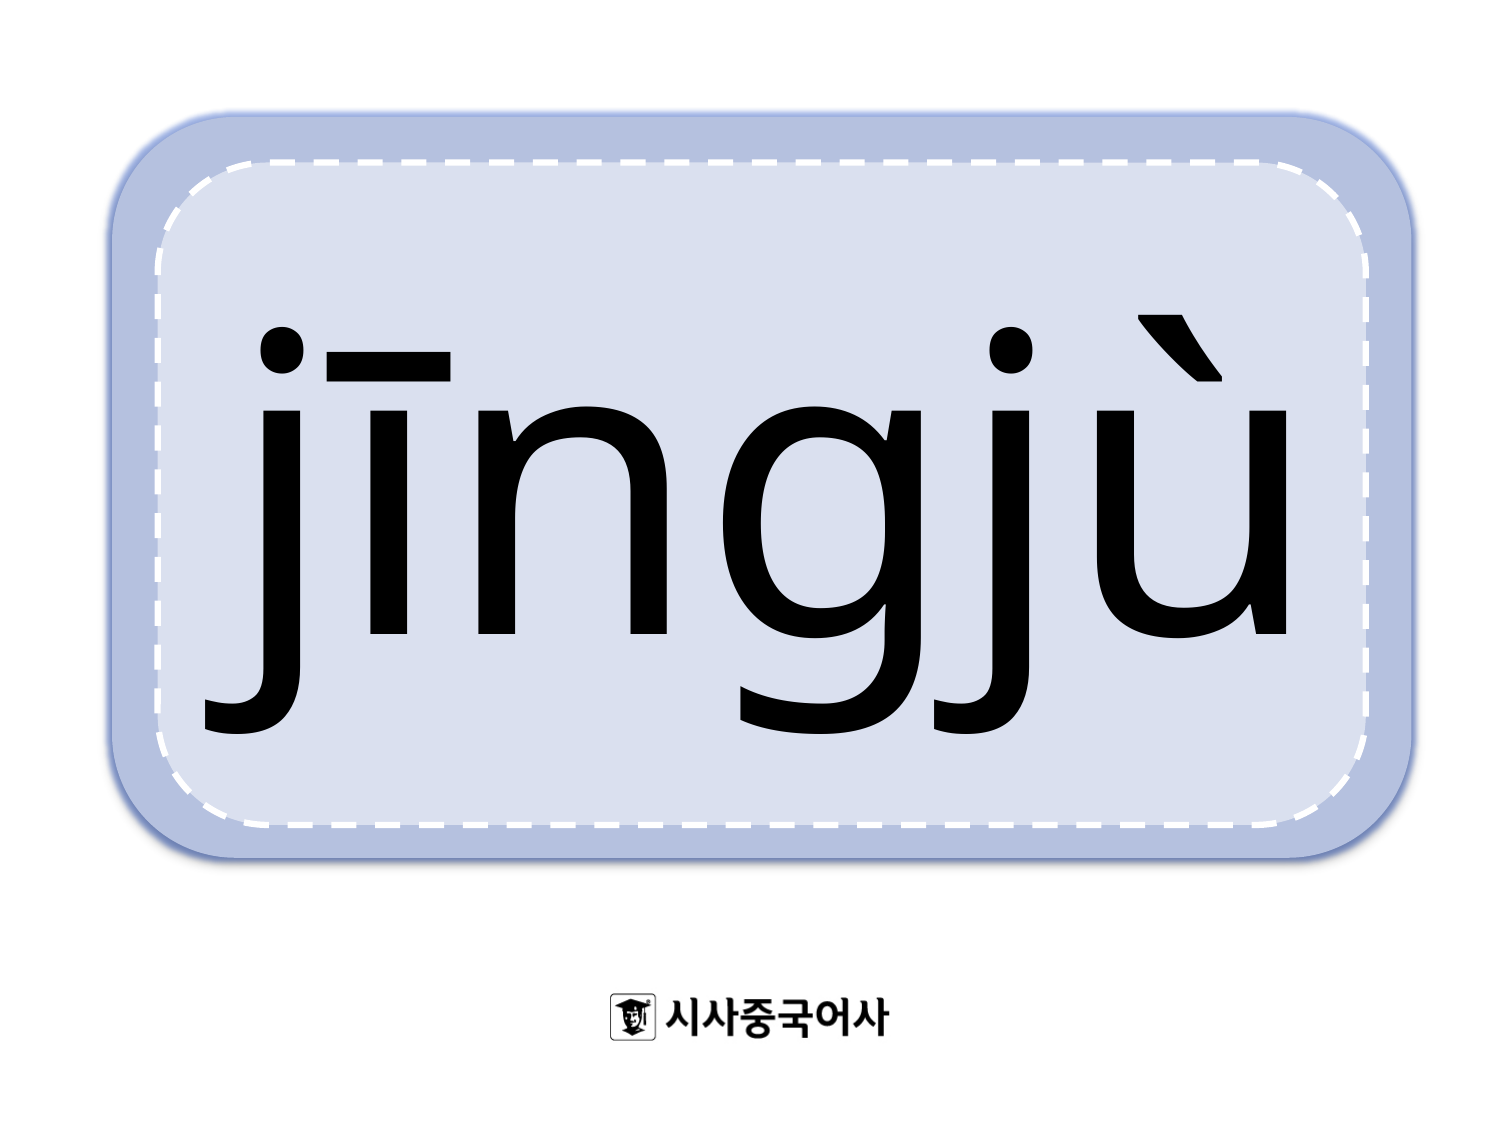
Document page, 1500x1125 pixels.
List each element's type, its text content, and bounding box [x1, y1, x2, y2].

text_box jīngjù [171, 136, 1380, 799]
picture [602, 987, 898, 1047]
